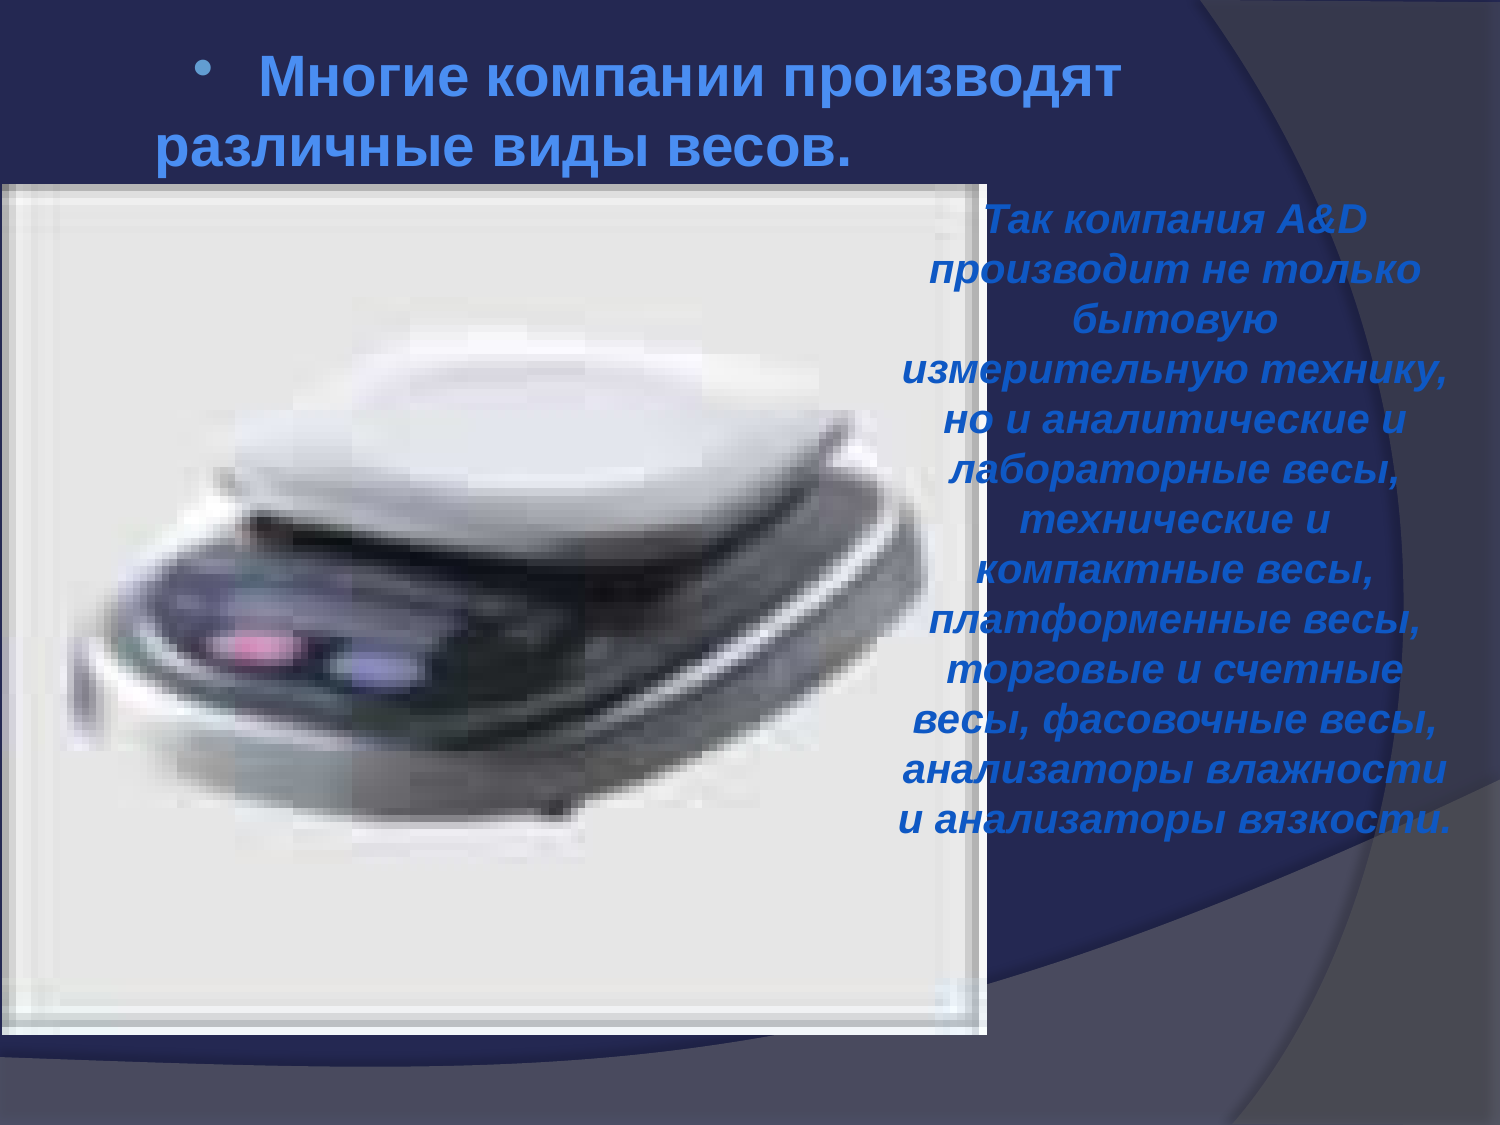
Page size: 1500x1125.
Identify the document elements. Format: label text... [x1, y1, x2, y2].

text_box Так компания A&D производит не только бытовую измерительную технику, но и аналитические и лабораторные весы, технические и компактные весы, платформенные весы, торговые и счетные весы, фасовочные весы, анализаторы влажности и анализаторы вязкости. [998, 184, 1471, 900]
list Многие компании производят различные виды весов. [53, 30, 1260, 166]
picture [2, 184, 987, 1036]
